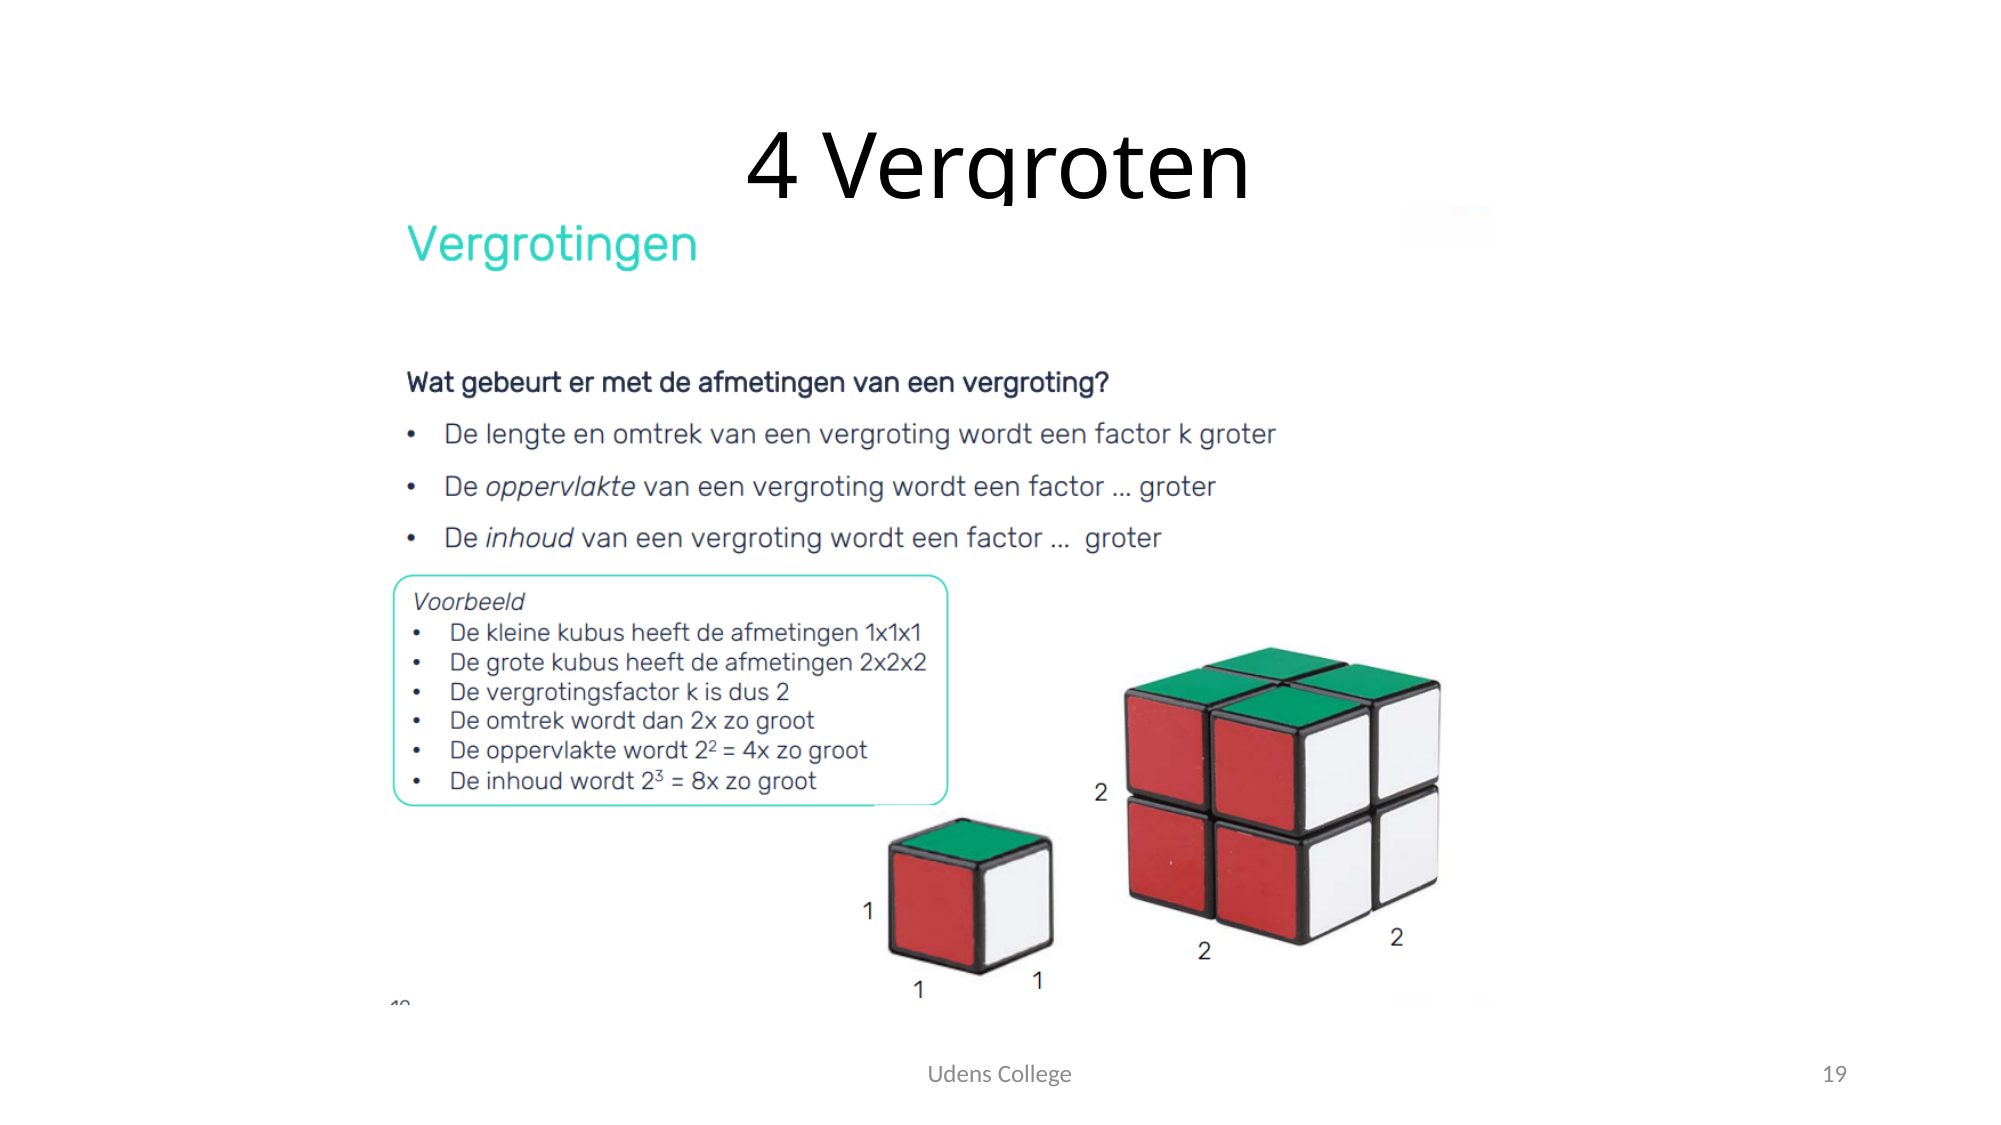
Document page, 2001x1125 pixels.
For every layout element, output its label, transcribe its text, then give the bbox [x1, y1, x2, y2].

footer Udens College [662, 1042, 1338, 1103]
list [391, 206, 1493, 1005]
slide_number 19 [1412, 1042, 1863, 1103]
title 4 Vergroten [137, 59, 1863, 278]
